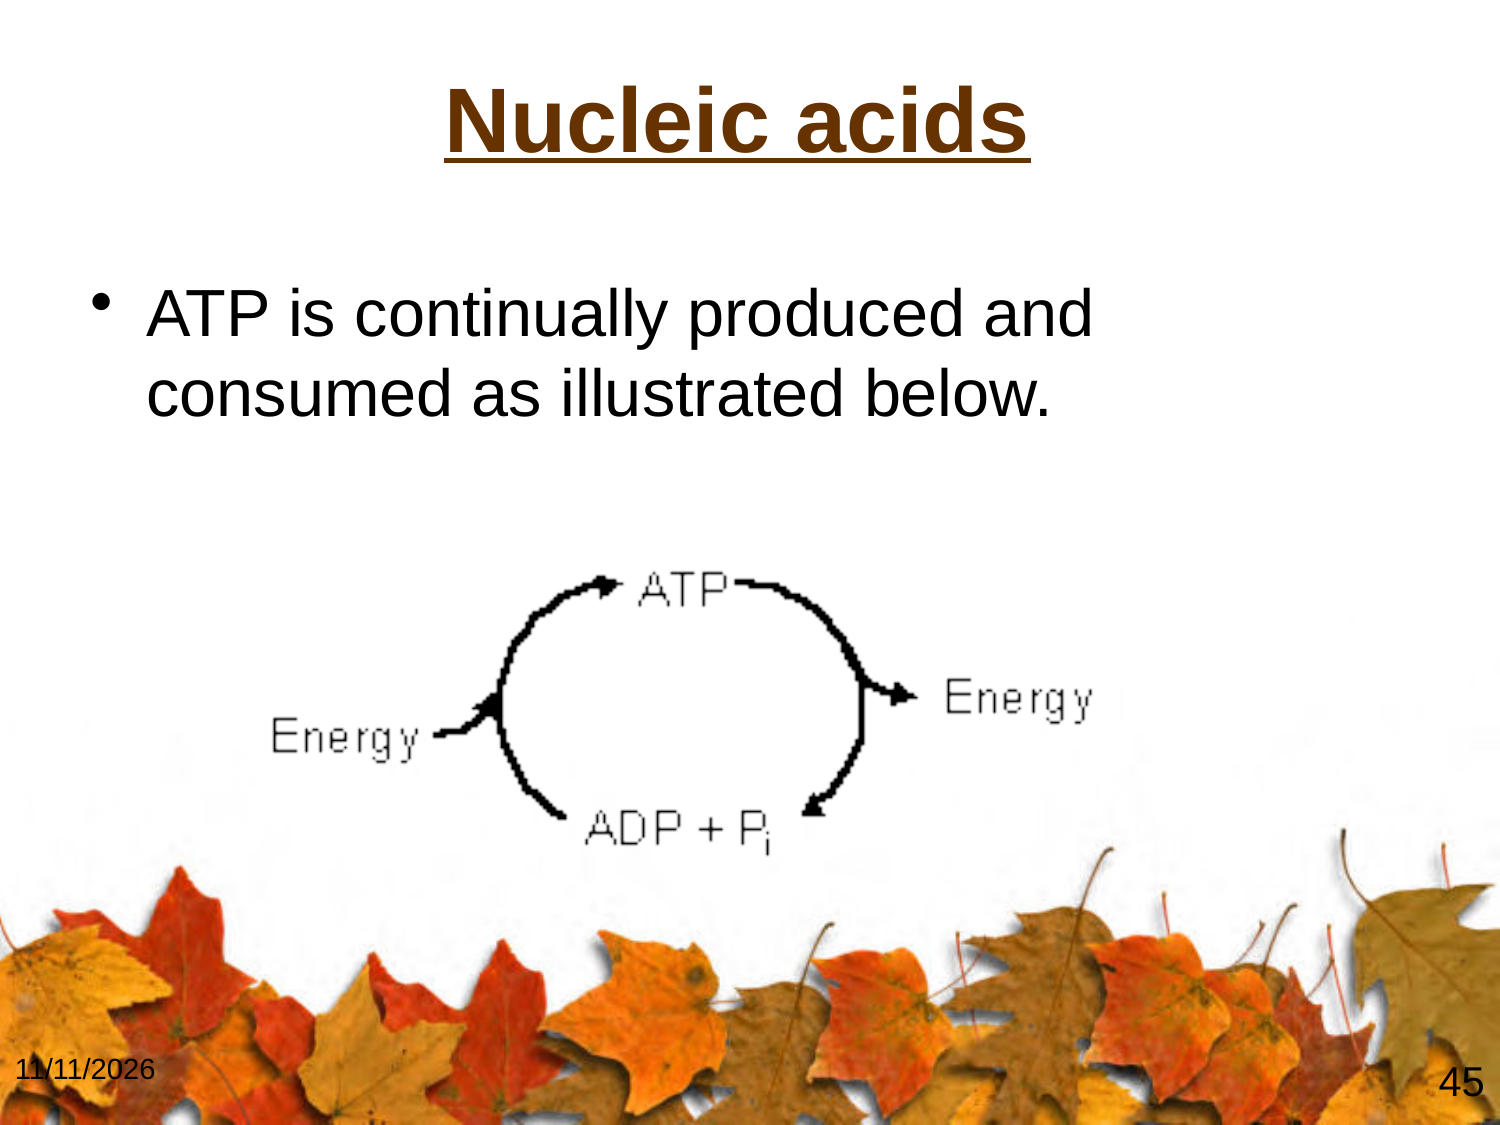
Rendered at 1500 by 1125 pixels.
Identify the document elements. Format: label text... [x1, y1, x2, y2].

list ATP is continually produced and consumed as illustrated below. [74, 262, 1426, 458]
title Nucleic acids [49, 44, 1426, 188]
picture [0, 0, 1500, 1125]
slide_number 45 [1149, 1046, 1500, 1125]
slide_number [0, 1042, 350, 1103]
